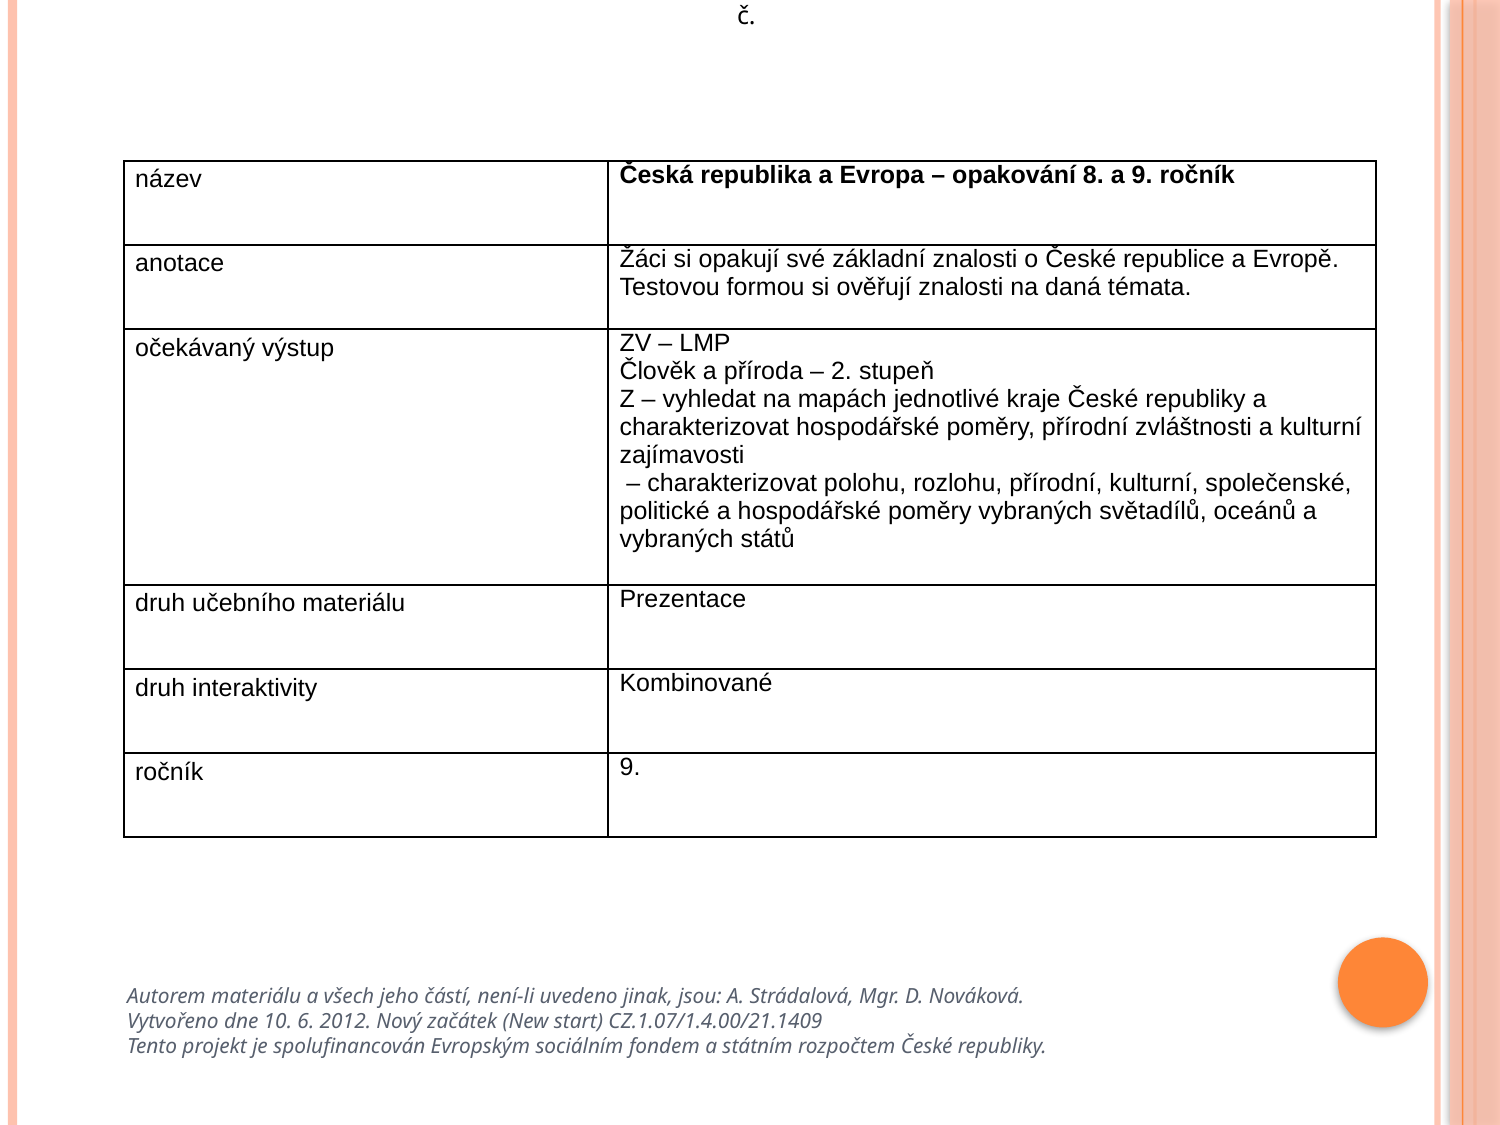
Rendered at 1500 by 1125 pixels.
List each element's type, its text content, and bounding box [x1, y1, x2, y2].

text_box č. [722, 0, 778, 83]
table_cell očekávaný výstup [125, 330, 607, 584]
table_header Česká republika a Evropa – opakování 8. a 9. ročník [609, 162, 1375, 244]
table_cell Kombinované [609, 670, 1375, 752]
table_cell Žáci si opakují své základní znalosti o České republice a Evropě. Testovou formou si ověřují znalosti na daná témata. [609, 246, 1375, 328]
table_cell ZV – LMP Člověk a příroda – 2. stupeň Z – vyhledat na mapách jednotlivé kraje České republiky a charakterizovat hospodářské poměry, přírodní zvláštnosti a kulturní zajímavosti – charakterizovat polohu, rozlohu, přírodní, kulturní, společenské, politické a hospodářské poměry vybraných světadílů, oceánů a vybraných států [609, 330, 1375, 584]
table_cell Prezentace [609, 586, 1375, 668]
table_cell 9. [609, 754, 1375, 836]
table_cell druh učebního materiálu [125, 586, 607, 668]
table_cell ročník [125, 754, 607, 836]
table_header název [125, 162, 607, 244]
footer Autorem materiálu a všech jeho částí, není-li uvedeno jinak, jsou: A. Strádalová, Mgr. D. Nováková. Vytvořeno dne 10. 6. 2012. Nový začátek (New start) CZ.1.07/1.4.00/21.1409 Tento projekt je spolufinancován Evropským sociálním fondem a státním rozpočtem České republiky. [112, 975, 1353, 1094]
table_cell anotace [125, 246, 607, 328]
table_cell druh interaktivity [125, 670, 607, 752]
